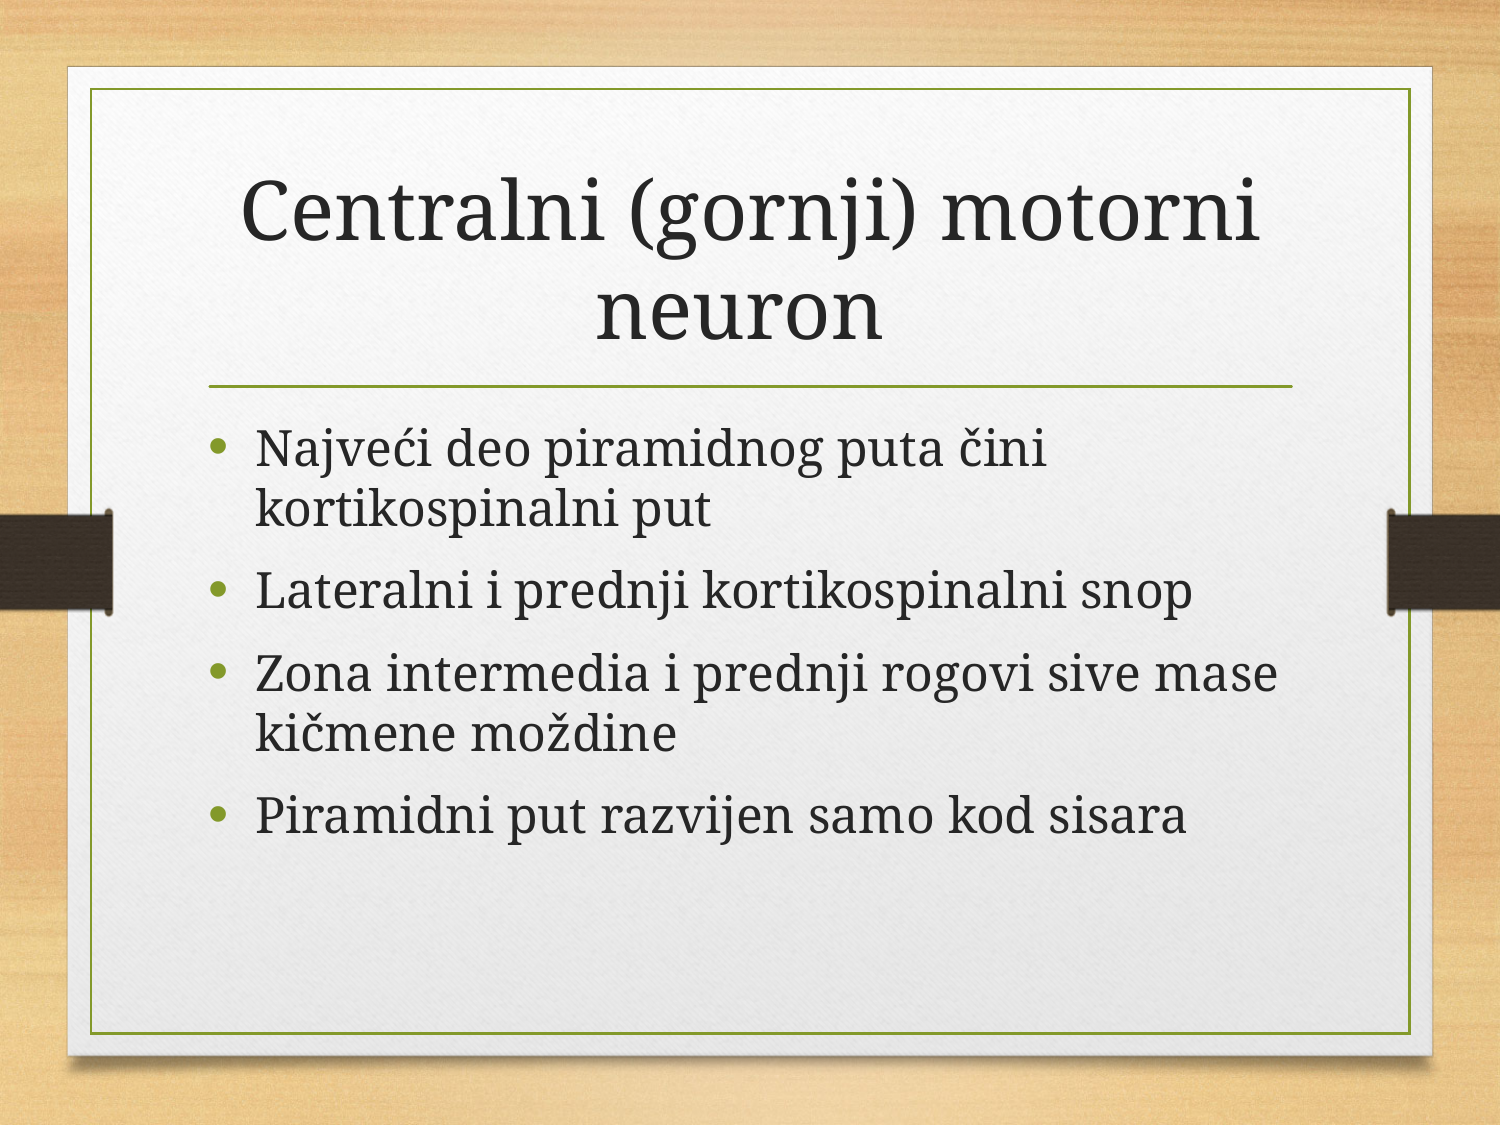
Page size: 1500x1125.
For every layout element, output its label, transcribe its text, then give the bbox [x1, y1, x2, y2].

title Centralni (gornji) motorni neuron [193, 150, 1309, 365]
list Najveći deo piramidnog puta čini kortikospinalni put Lateralni i prednji kortikospinalni snop Zona intermedia i prednji rogovi sive mase kičmene moždine Piramidni put razvijen samo kod sisara [193, 408, 1309, 974]
picture [0, 0, 1500, 1125]
